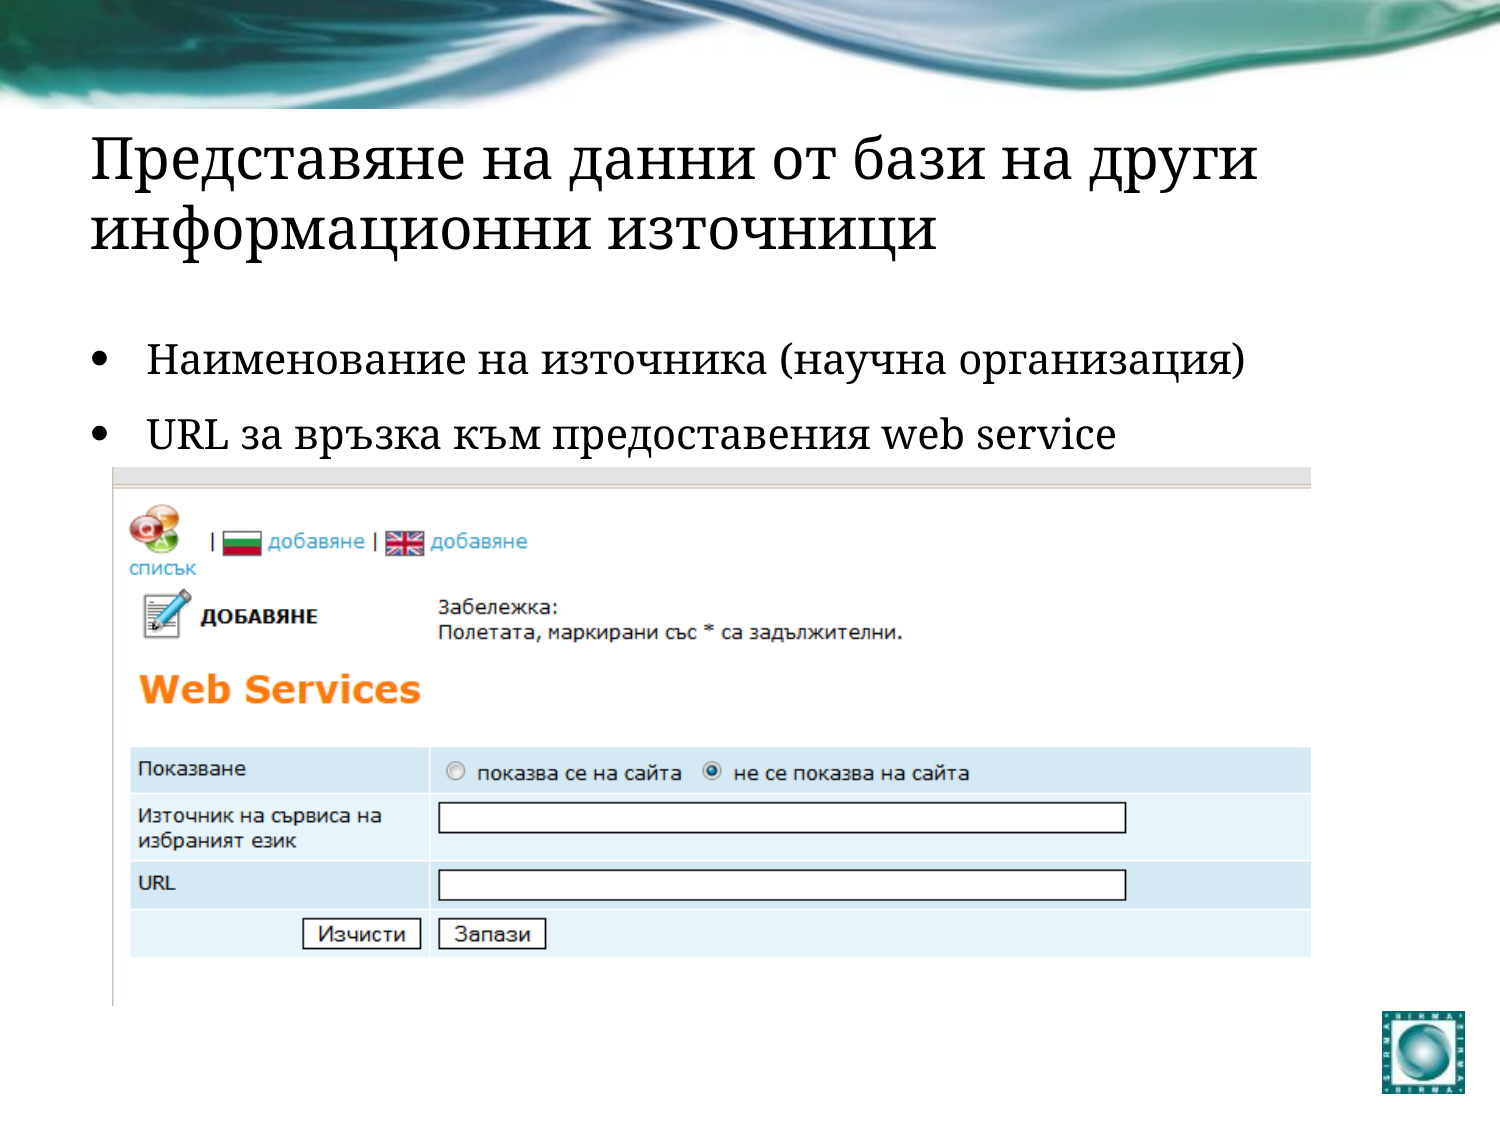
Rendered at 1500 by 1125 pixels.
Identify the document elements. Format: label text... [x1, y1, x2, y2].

picture [1381, 1011, 1465, 1094]
list Наименование на източника (научна организация) URL за връзка към предоставения web service [75, 299, 1425, 1005]
picture [0, 0, 1500, 109]
picture [111, 467, 1311, 1006]
title Представяне на данни от бази на други информационни източници [75, 113, 1412, 299]
